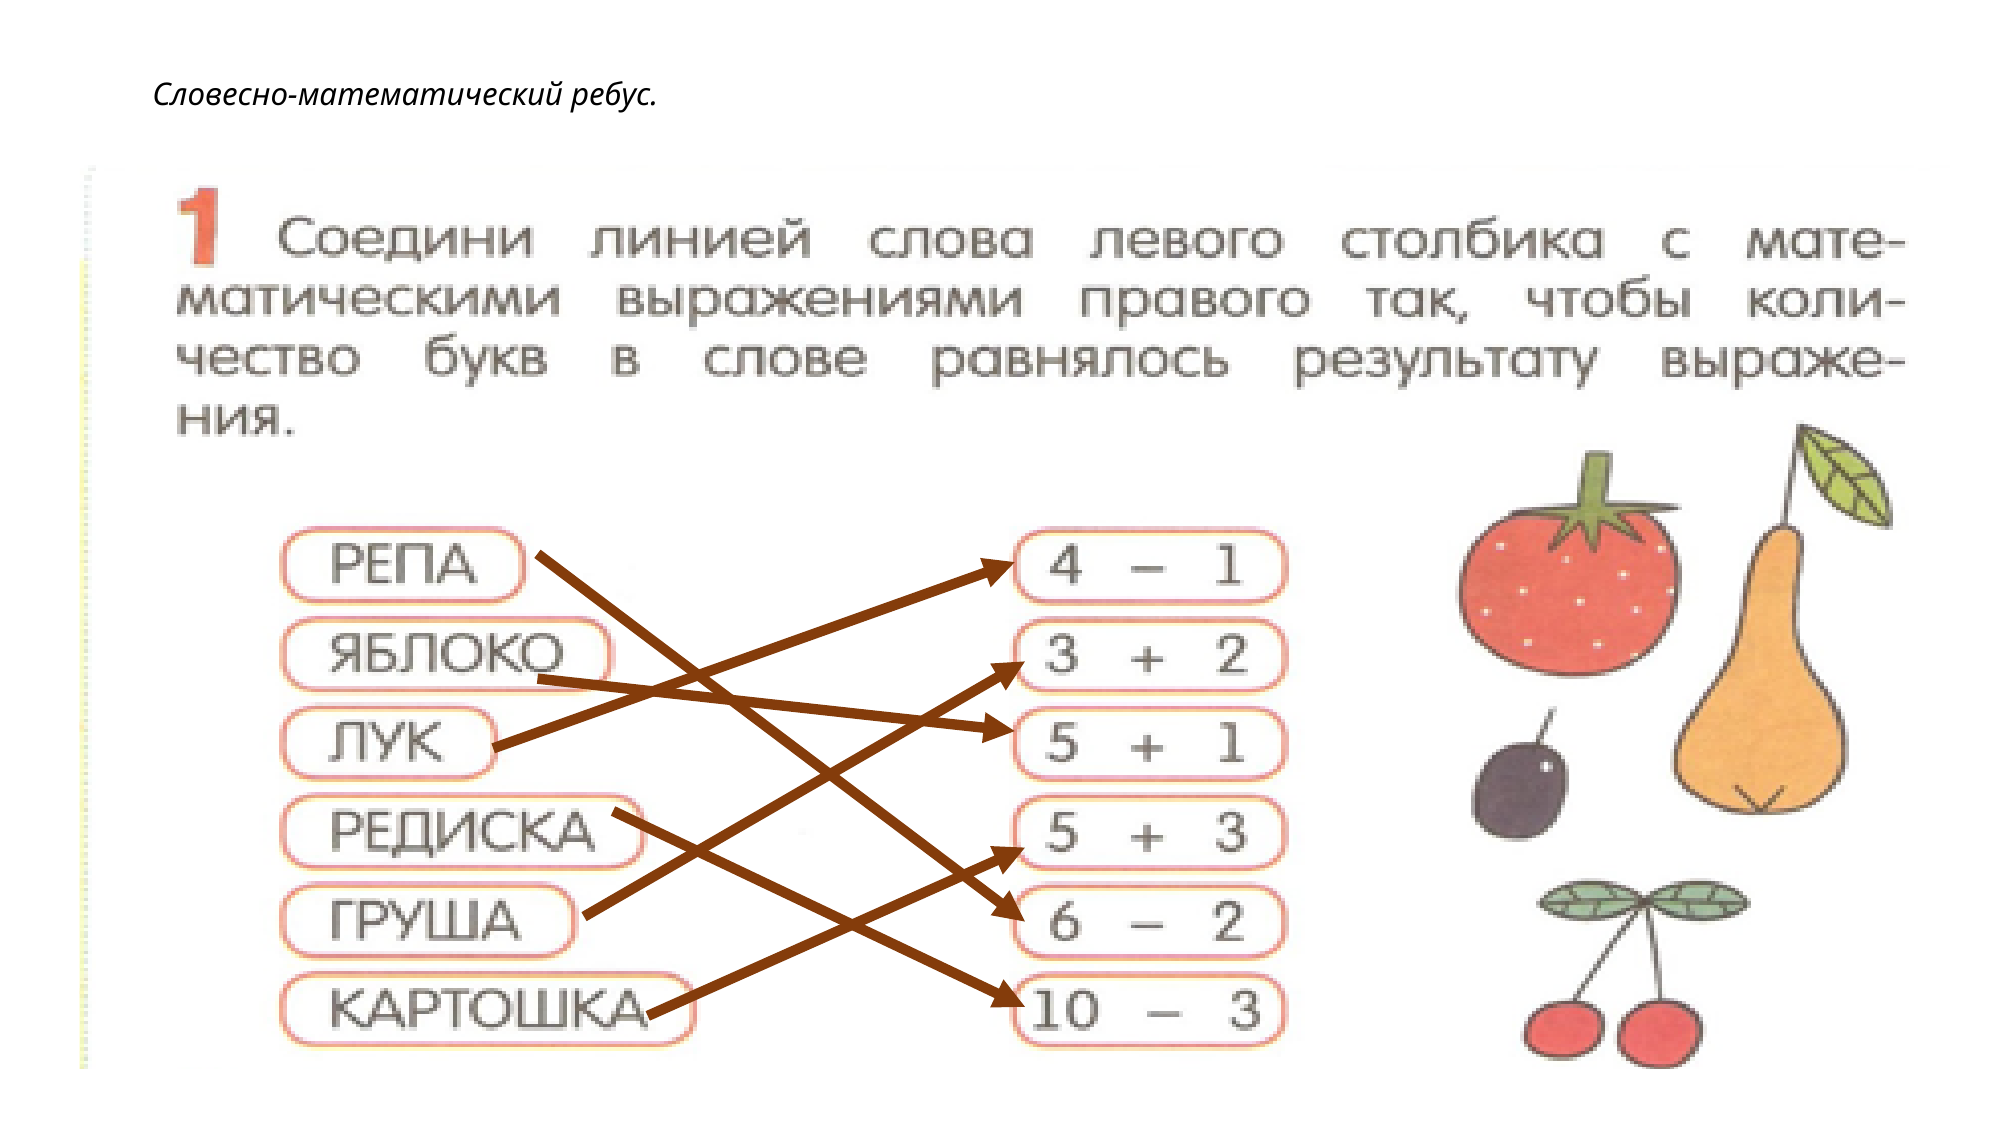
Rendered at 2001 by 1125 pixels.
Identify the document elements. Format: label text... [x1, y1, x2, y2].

title Словесно-математический ребус. [137, 59, 1975, 131]
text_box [584, 661, 1025, 917]
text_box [613, 917, 647, 1007]
picture [79, 165, 1950, 1069]
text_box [537, 553, 1025, 661]
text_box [537, 749, 613, 922]
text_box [493, 562, 1015, 749]
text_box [647, 847, 1025, 1016]
